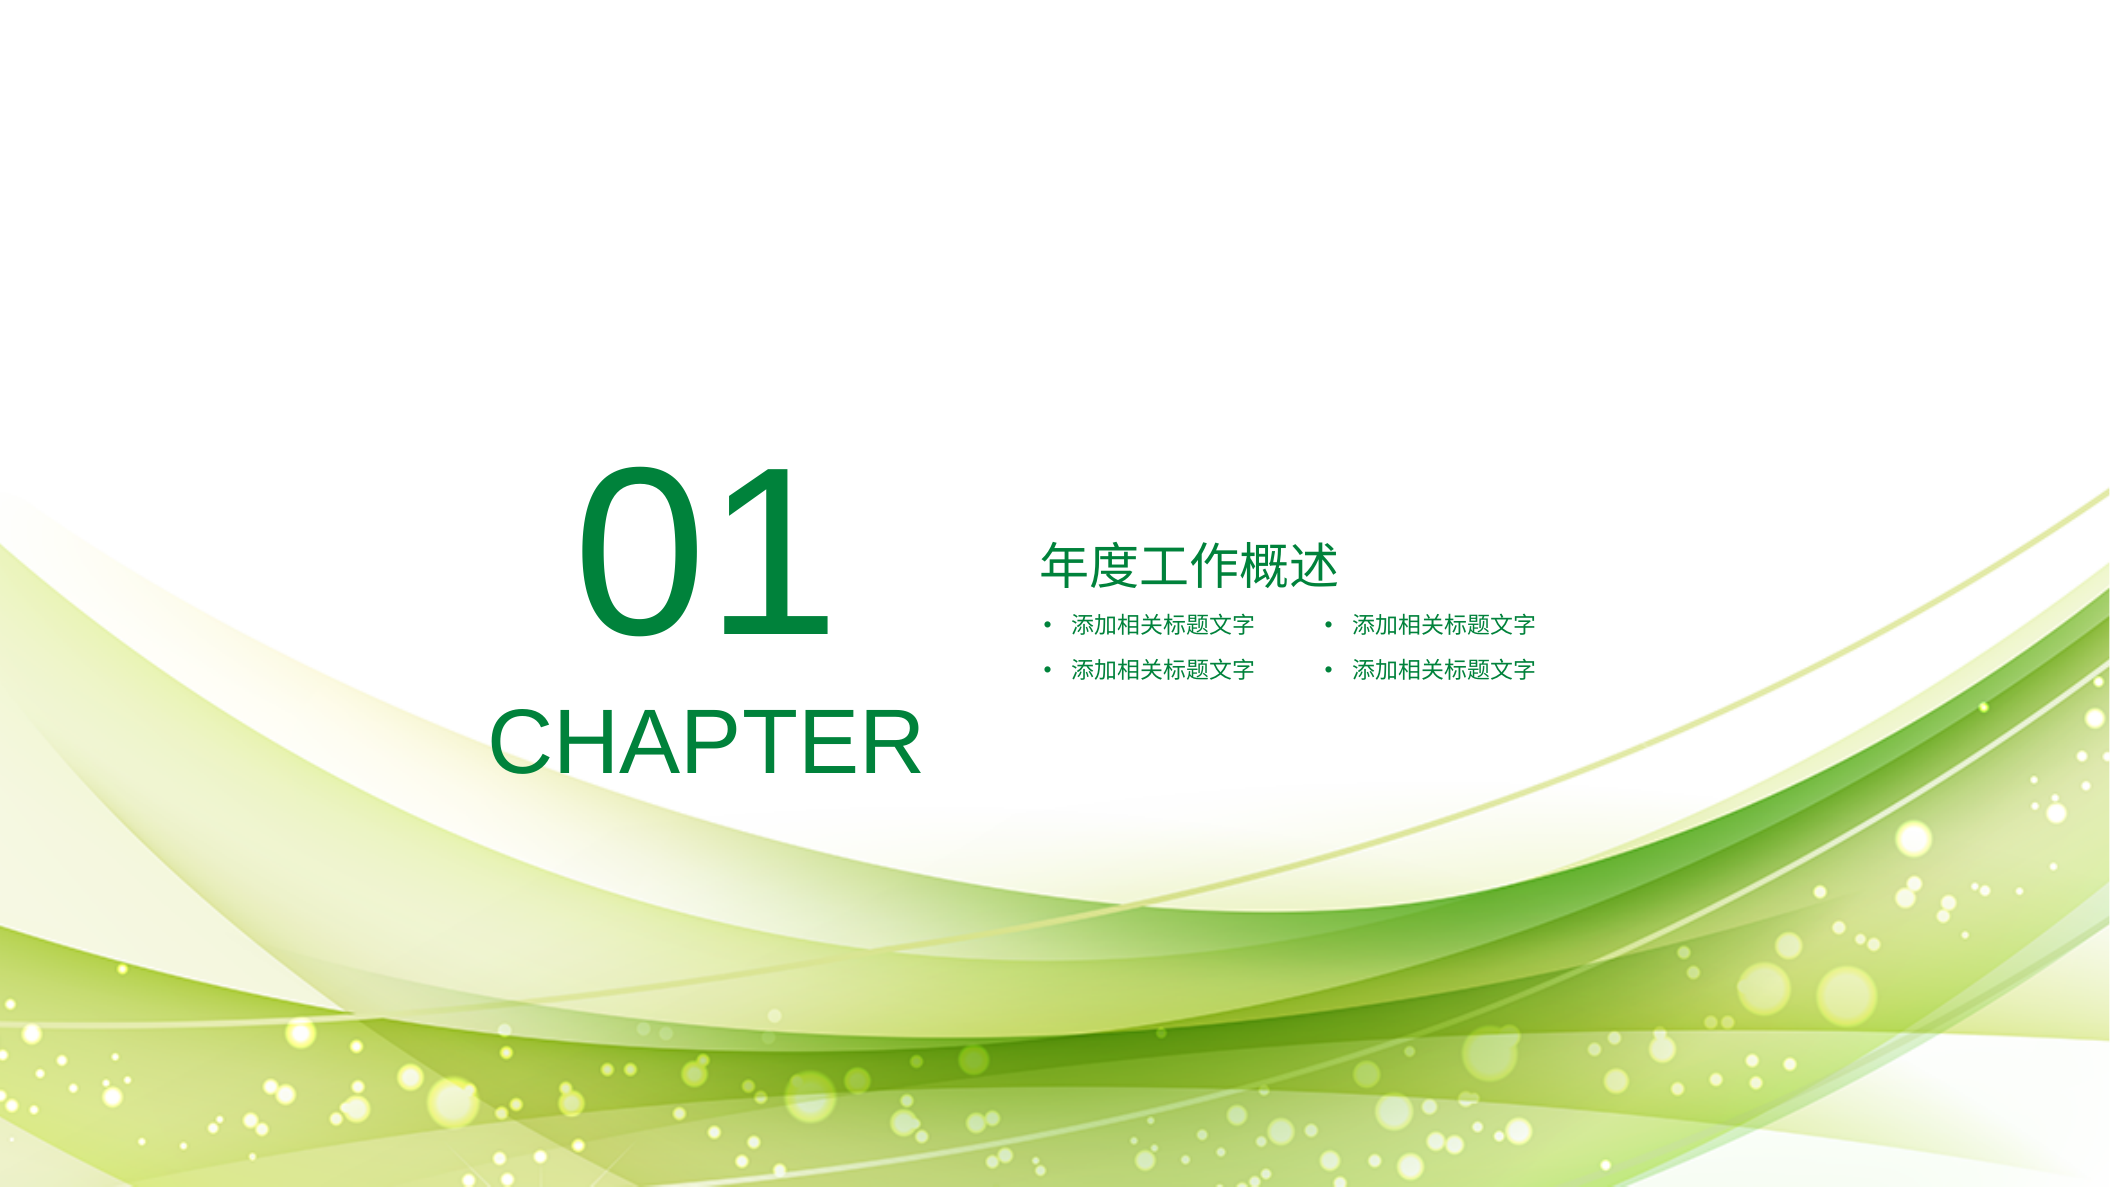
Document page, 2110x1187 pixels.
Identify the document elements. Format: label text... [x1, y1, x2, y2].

text_box [0, 0, 2110, 1187]
text_box 添加相关标题文字 [1309, 648, 1552, 691]
text_box 添加相关标题文字 [1028, 648, 1271, 691]
text_box 添加相关标题文字 [1028, 603, 1271, 646]
text_box 年度工作概述 [1039, 534, 1562, 595]
text_box 添加相关标题文字 [1309, 603, 1552, 646]
text_box 01 CHAPTER [482, 415, 931, 772]
